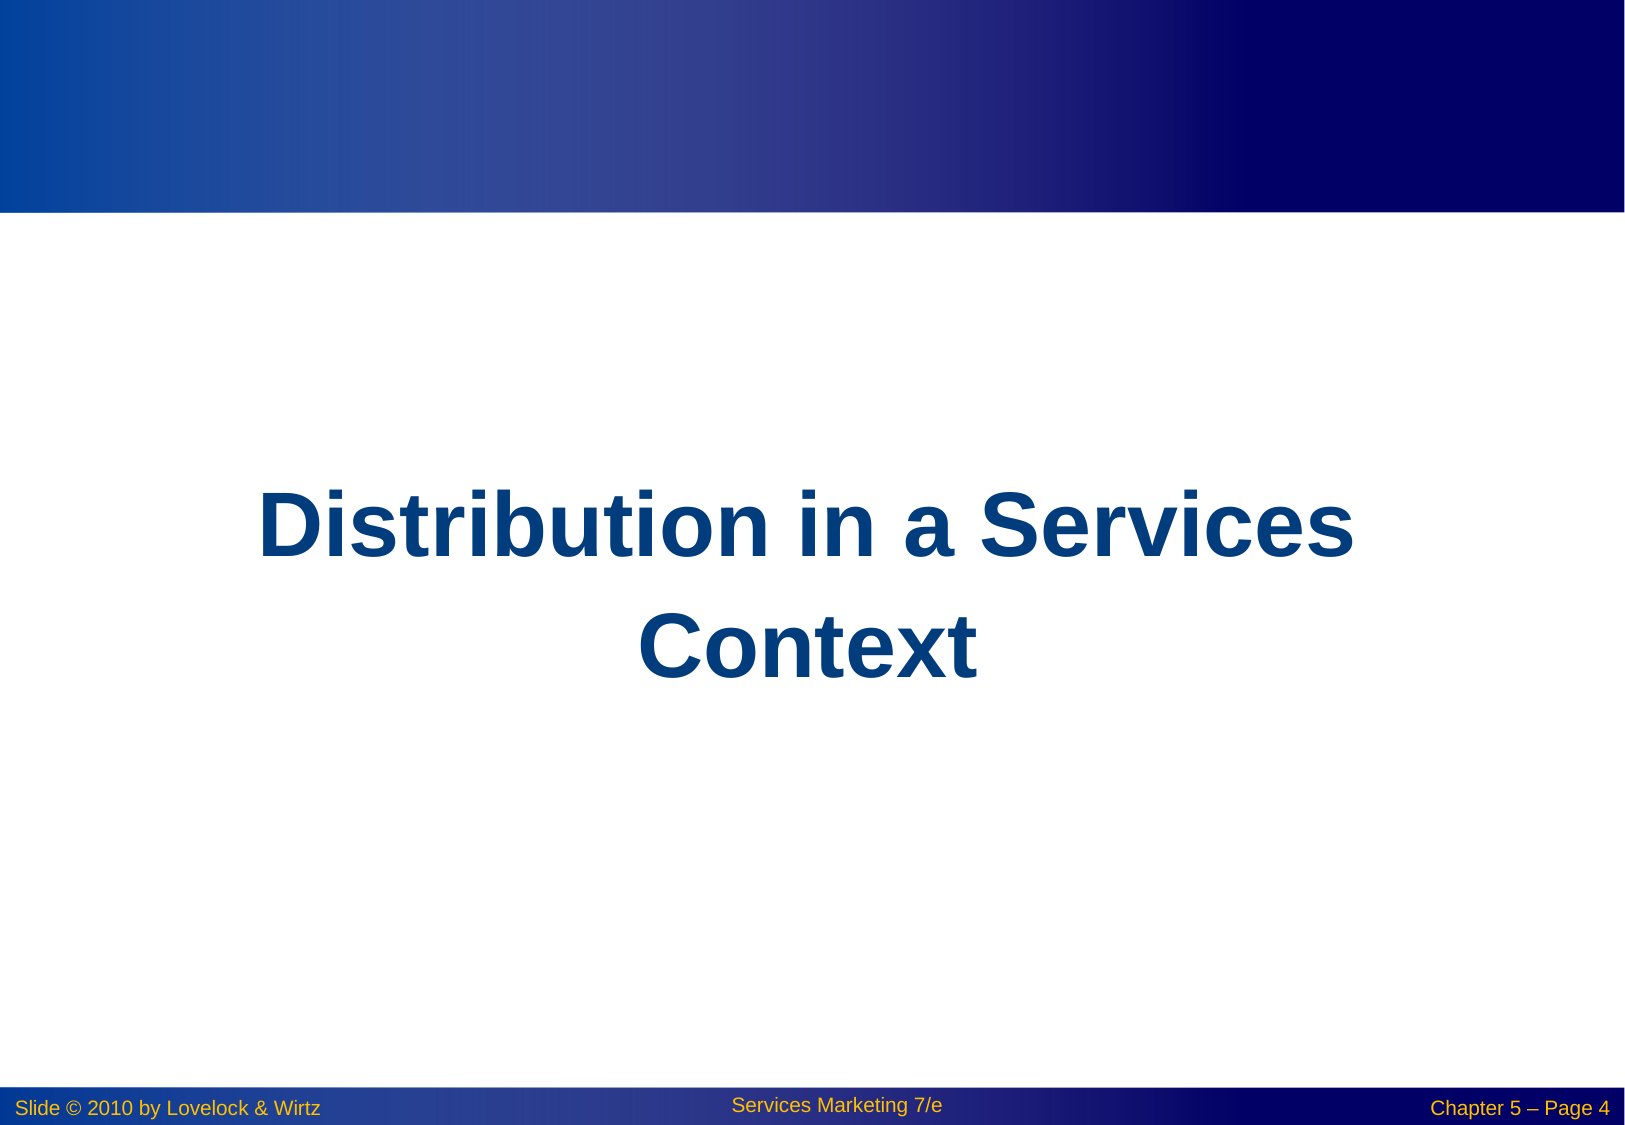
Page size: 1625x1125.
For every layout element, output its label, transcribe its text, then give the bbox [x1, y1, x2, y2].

text_box Distribution in a Services Context [115, 410, 1500, 740]
